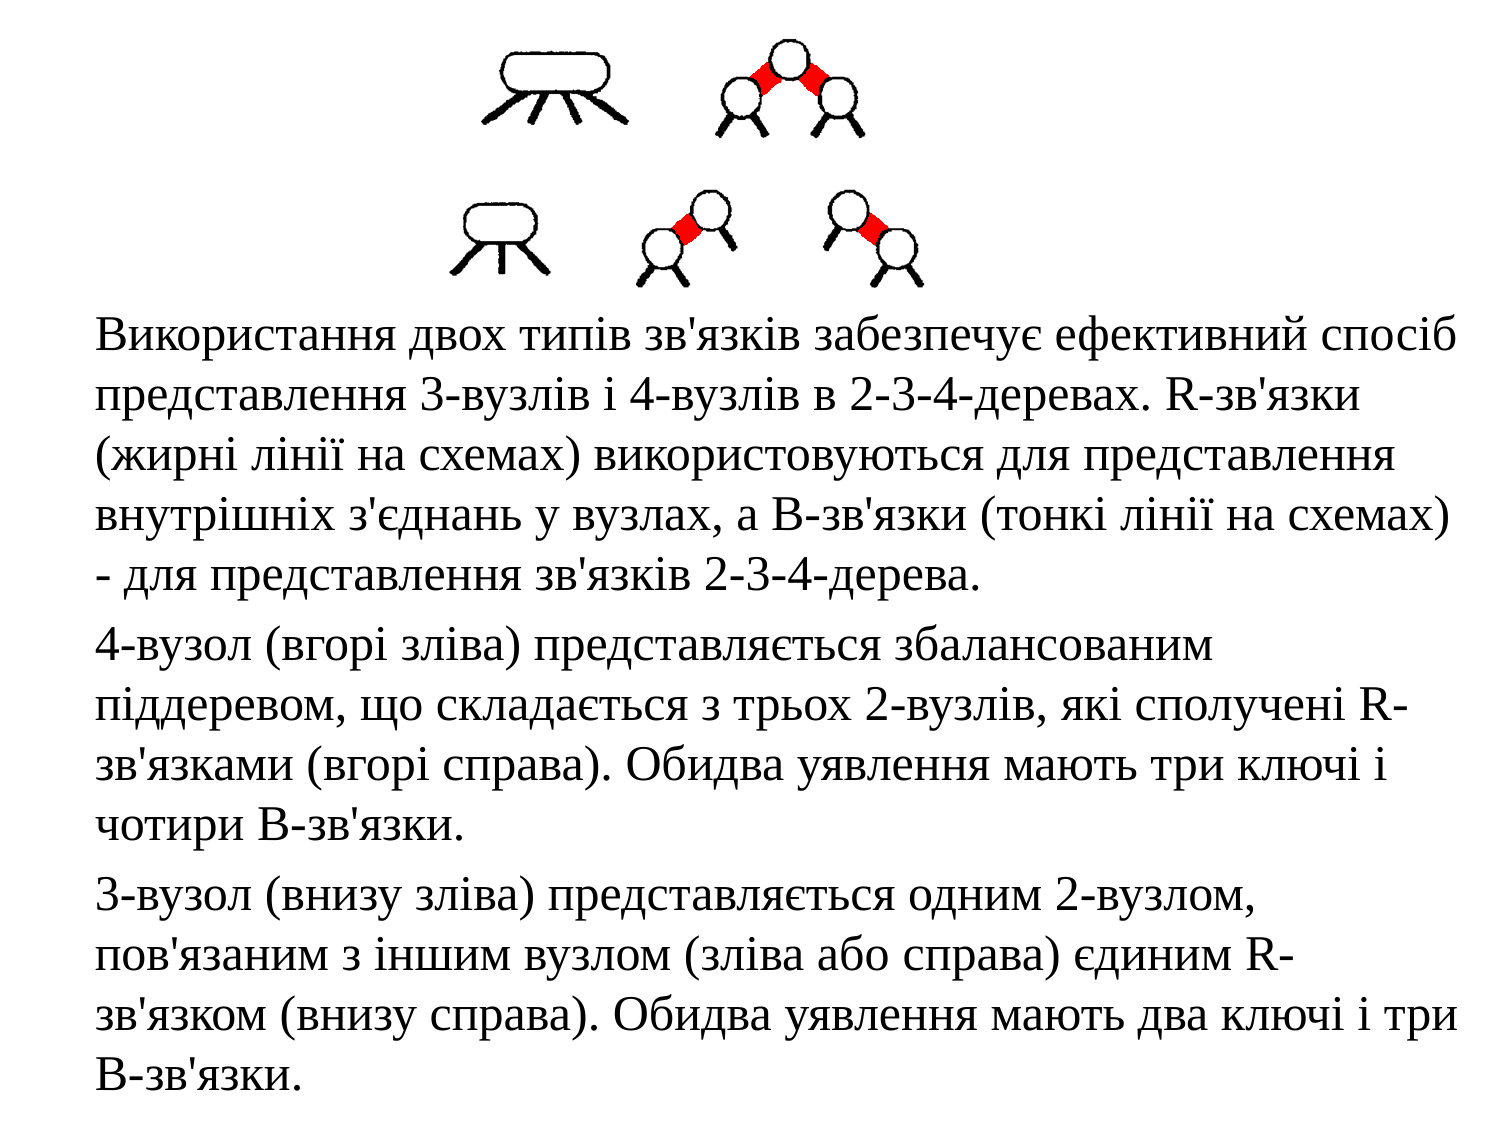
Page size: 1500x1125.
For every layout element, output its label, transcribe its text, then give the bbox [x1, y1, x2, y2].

list Використання двох типів зв'язків забезпечує ефективний спосіб представлення 3-вузлів і 4-вузлів в 2-3-4-деревах. R-зв'язки (жирні лінії на схемах) використовуються для представлення внутрішніх з'єднань у вузлах, а В-зв'язки (тонкі лінії на схемах) - для представлення зв'язків 2-3-4-дерева. 4-вузол (вгорі зліва) представляється збалансованим піддеревом, що складається з трьох 2-вузлів, які сполучені R-зв'язками (вгорі справа). Обидва уявлення мають три ключі і чотири В-зв'язки. 3-вузол (внизу зліва) представляється одним 2-вузлом, пов'язаним з іншим вузлом (зліва або справа) єдиним R-зв'язком (внизу справа). Обидва уявлення мають два ключі і три В-зв'язки. [64, 292, 1497, 1125]
picture [433, 23, 962, 305]
